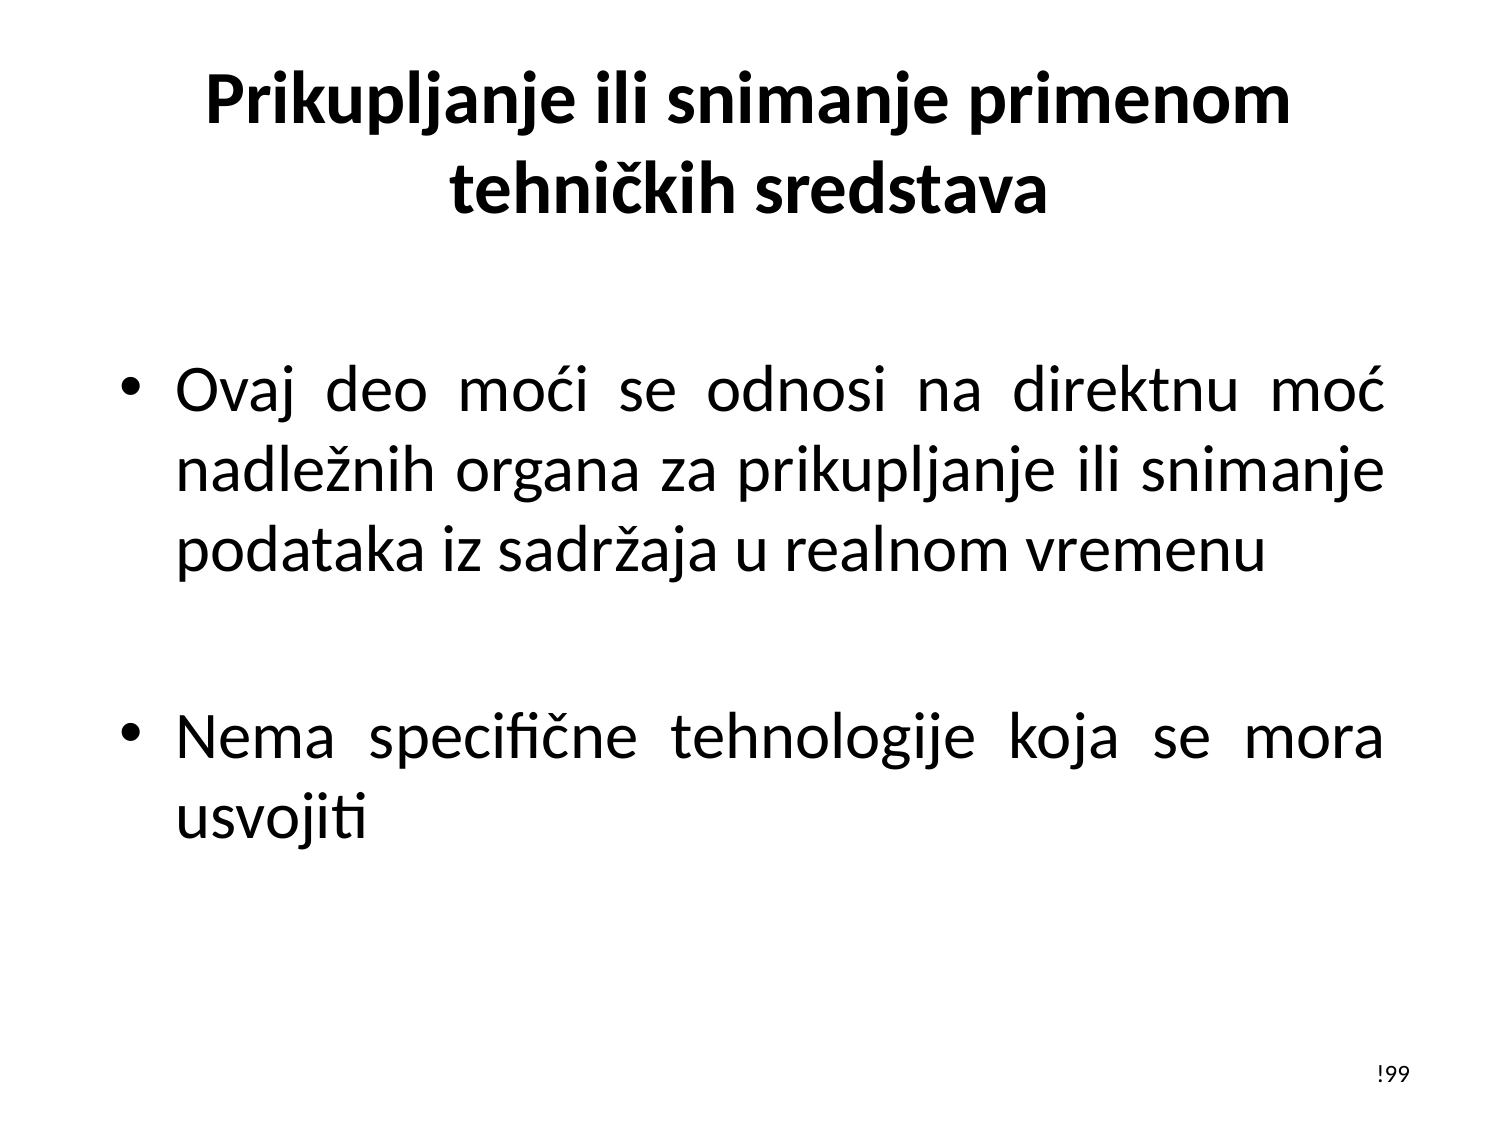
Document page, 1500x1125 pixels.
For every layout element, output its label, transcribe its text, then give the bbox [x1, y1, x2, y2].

list Ovaj deo moći se odnosi na direktnu moć nadležnih organa za prikupljanje ili snimanje podataka iz sadržaja u realnom vremenu Nema specifične tehnologije koja se mora usvojiti [103, 337, 1403, 988]
title Prikupljanje ili snimanje primenom tehničkih sredstava [74, 44, 1426, 233]
slide_number !99 [1074, 1042, 1425, 1103]
